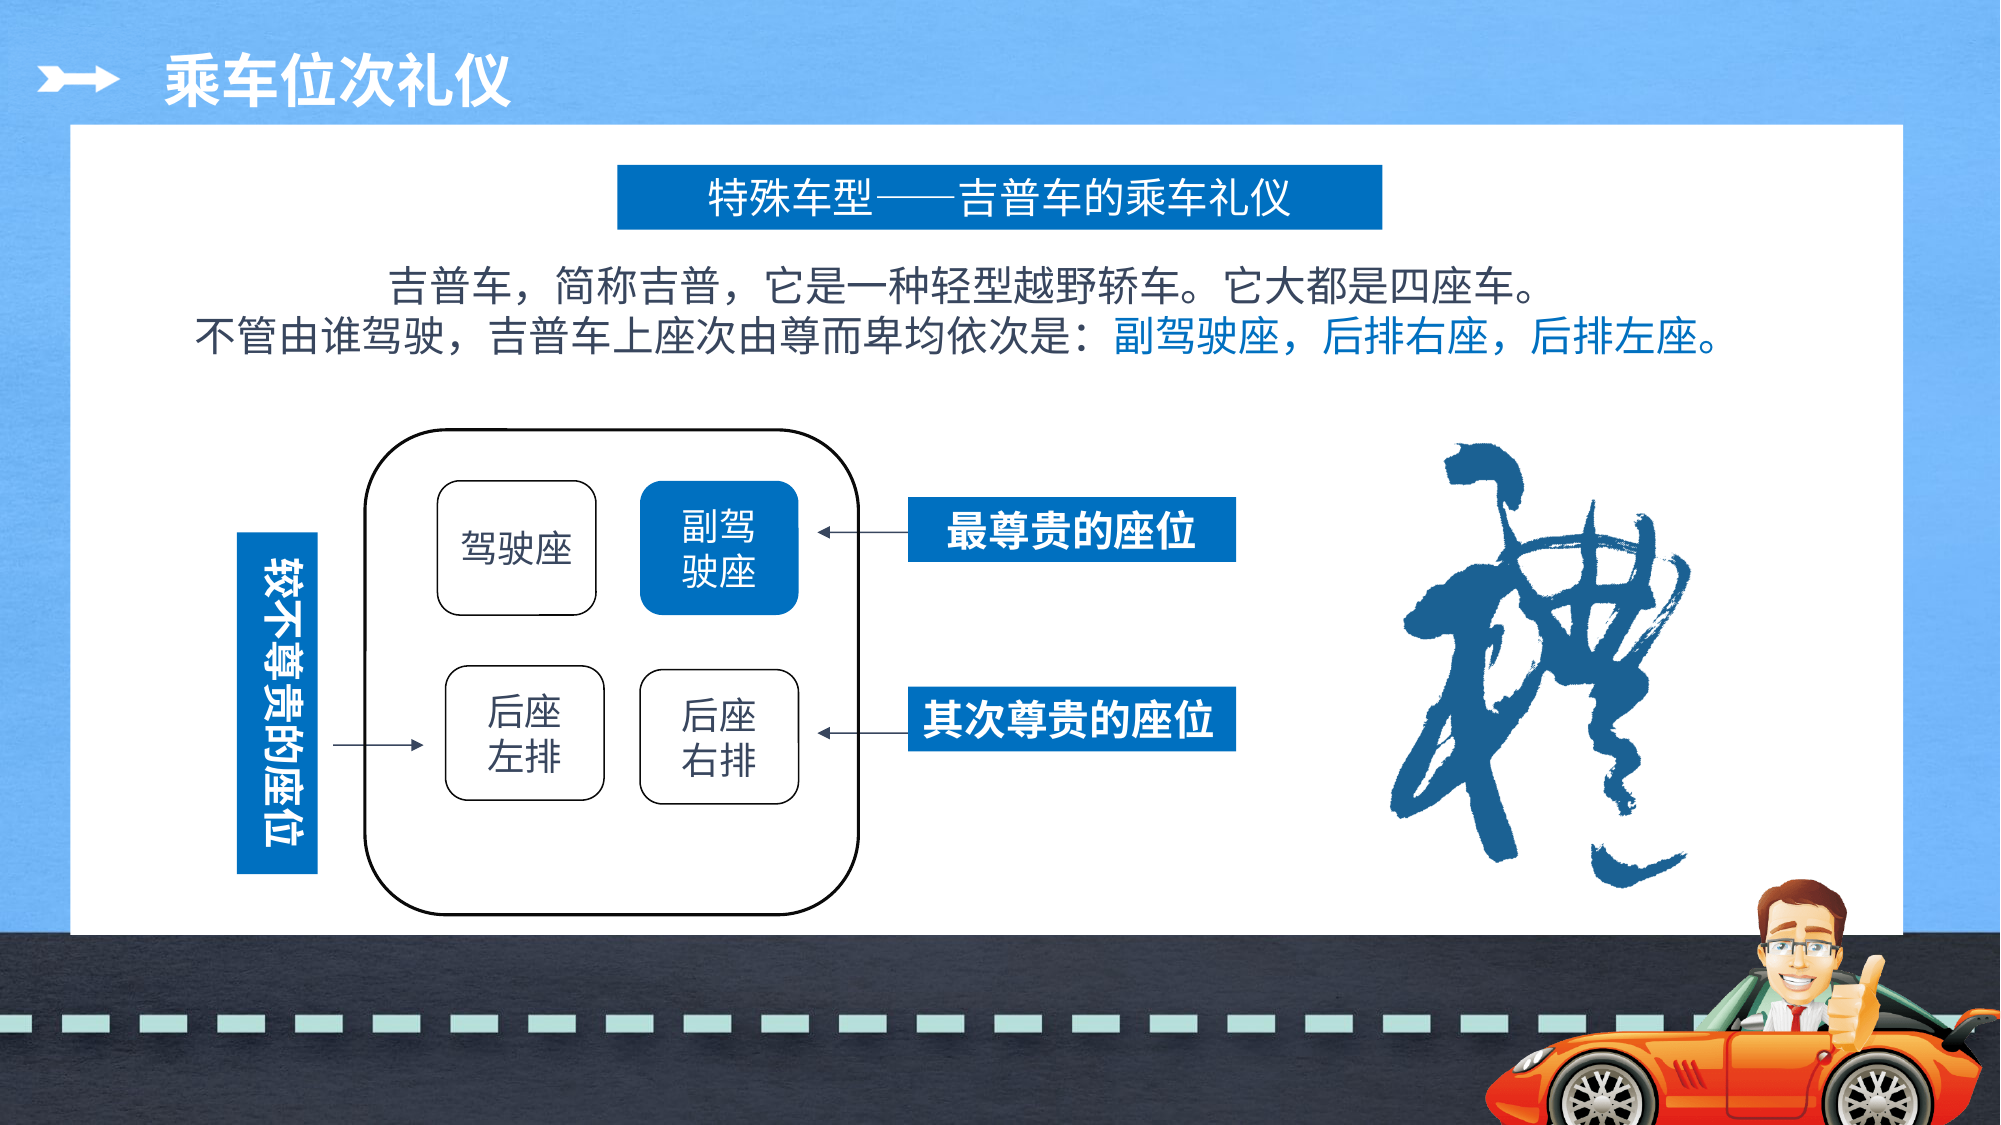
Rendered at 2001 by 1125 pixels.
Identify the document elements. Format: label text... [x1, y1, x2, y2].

picture [0, 0, 2001, 1125]
text_box 特殊车型——吉普车的乘车礼仪 [617, 164, 1383, 230]
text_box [237, 429, 1237, 950]
text_box 乘车位次礼仪 [148, 37, 528, 122]
text_box 吉普车，简称吉普，它是一种轻型越野轿车。它大都是四座车。 不管由谁驾驶，吉普车上座次由尊而卑均依次是：副驾驶座，后排右座，后排左座。 [155, 252, 1789, 439]
